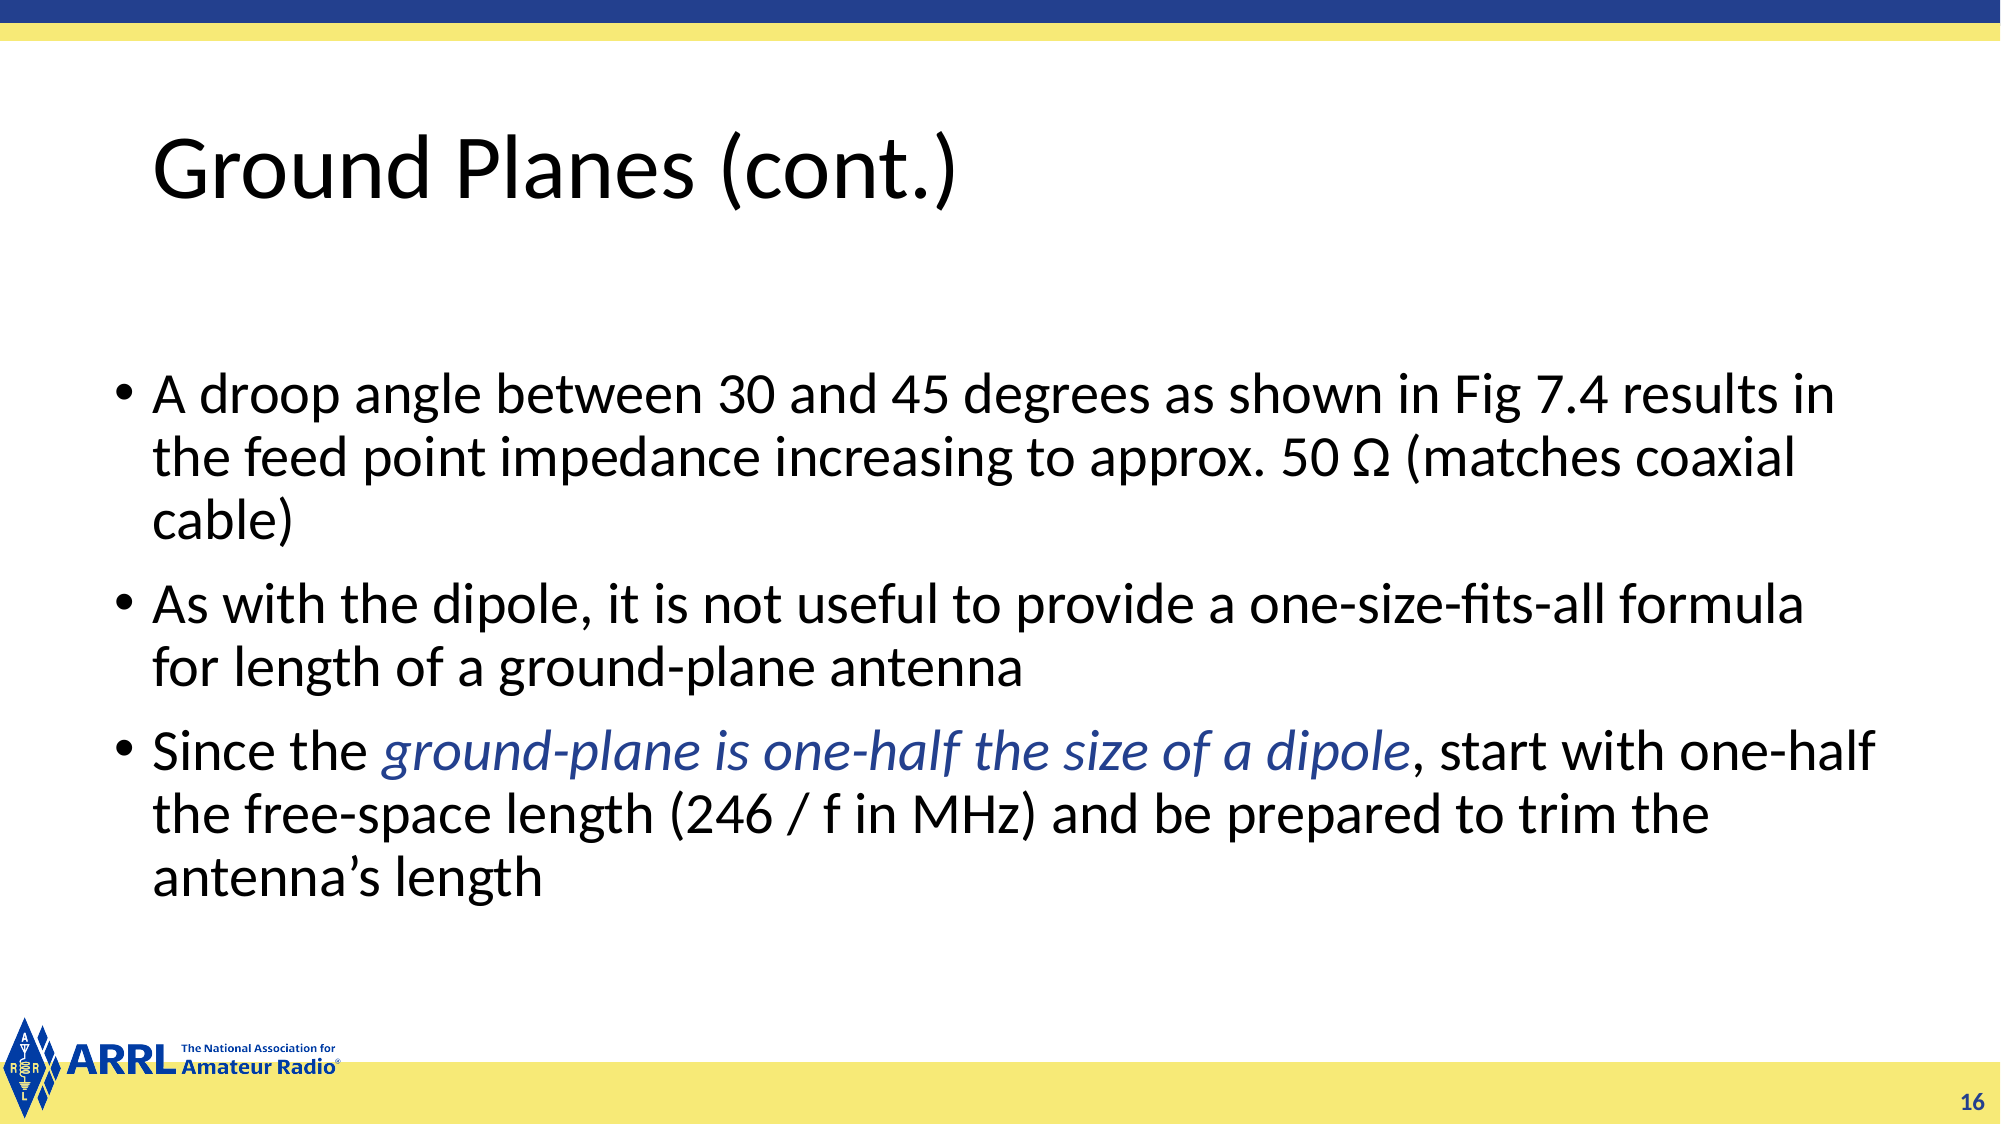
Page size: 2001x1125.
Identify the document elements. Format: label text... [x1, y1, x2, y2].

picture [1, 1015, 342, 1121]
title Ground Planes (cont.) [137, 59, 1863, 278]
list A droop angle between 30 and 45 degrees as shown in Fig 7.4 results in the feed point impedance increasing to approx. 50 Ω (matches coaxial cable) As with the dipole, it is not useful to provide a one-size-fits-all formula for length of a ground-plane antenna Since the ground-plane is one-half the size of a dipole, start with one-half the free-space length (246 / f in MHz) and be prepared to trim the antenna’s length [99, 355, 1900, 1075]
